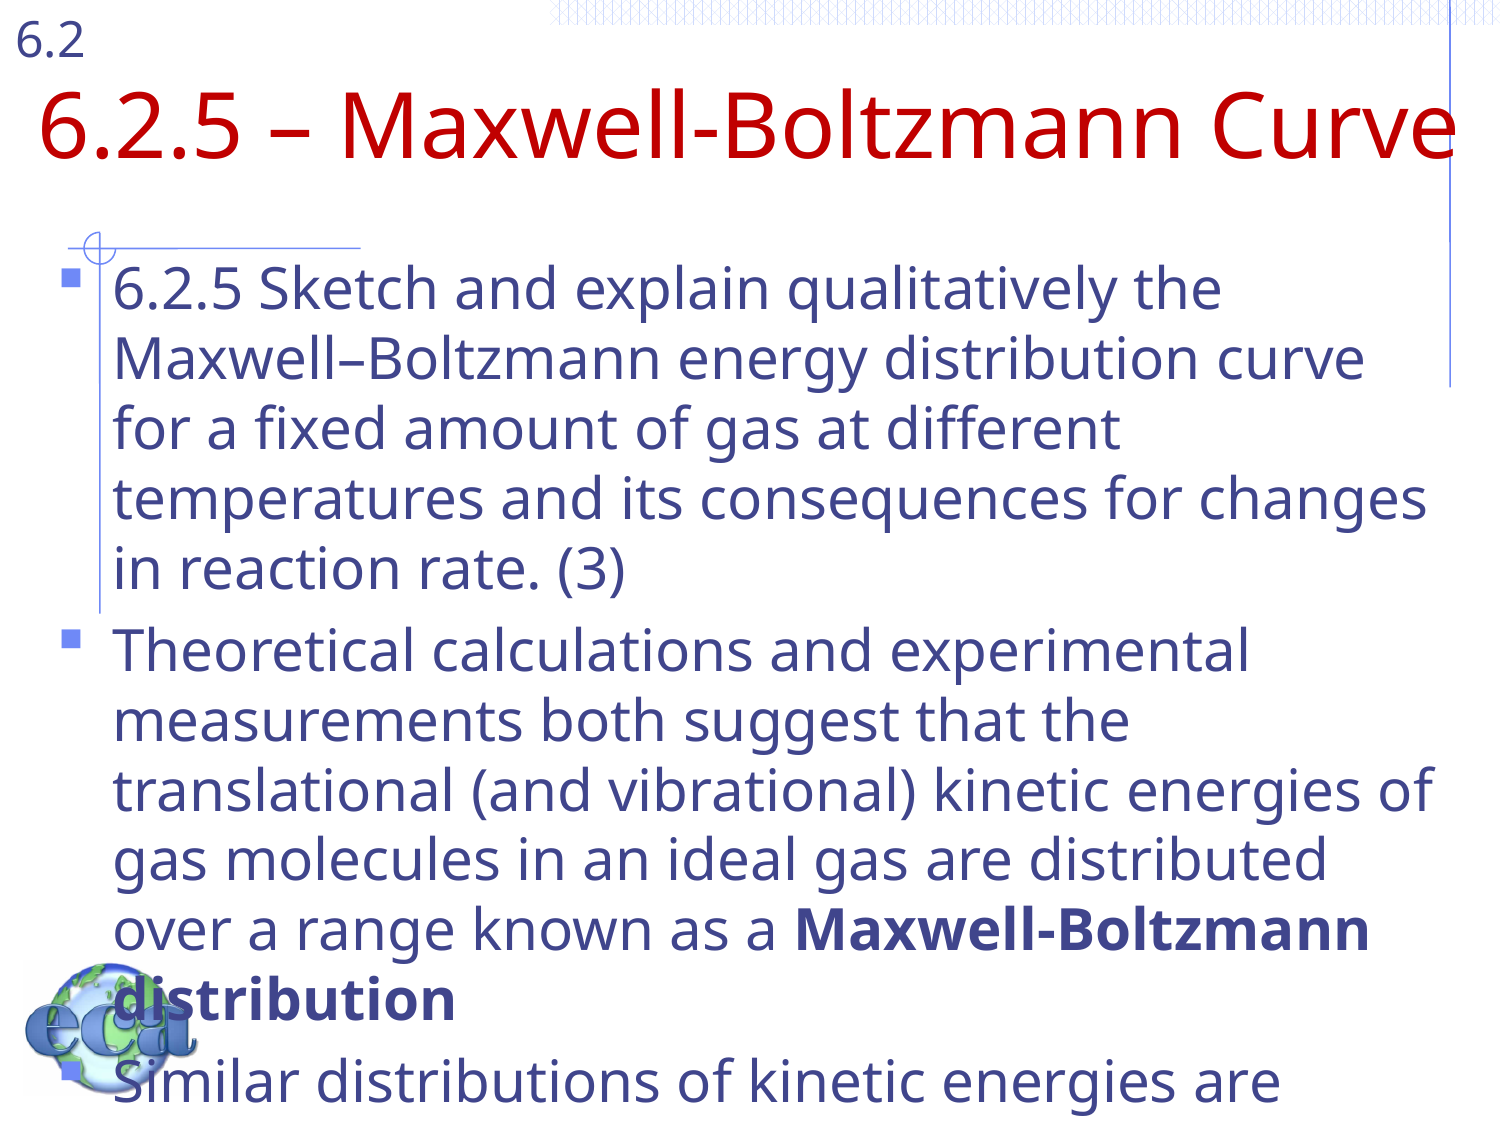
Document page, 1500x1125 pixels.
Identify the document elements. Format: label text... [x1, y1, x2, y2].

title 6.2.5 – Maxwell-Boltzmann Curve [17, 49, 1483, 185]
picture [23, 960, 200, 1096]
list 6.2.5 Sketch and explain qualitatively the Maxwell–Boltzmann energy distribution curve for a fixed amount of gas at different temperatures and its consequences for changes in reaction rate. (3) Theoretical calculations and experimental measurements both suggest that the translational (and vibrational) kinetic energies of gas molecules in an ideal gas are distributed over a range known as a Maxwell-Boltzmann distribution Similar distributions of kinetic energies are present in the particles in solutions and liquids [41, 243, 1471, 965]
